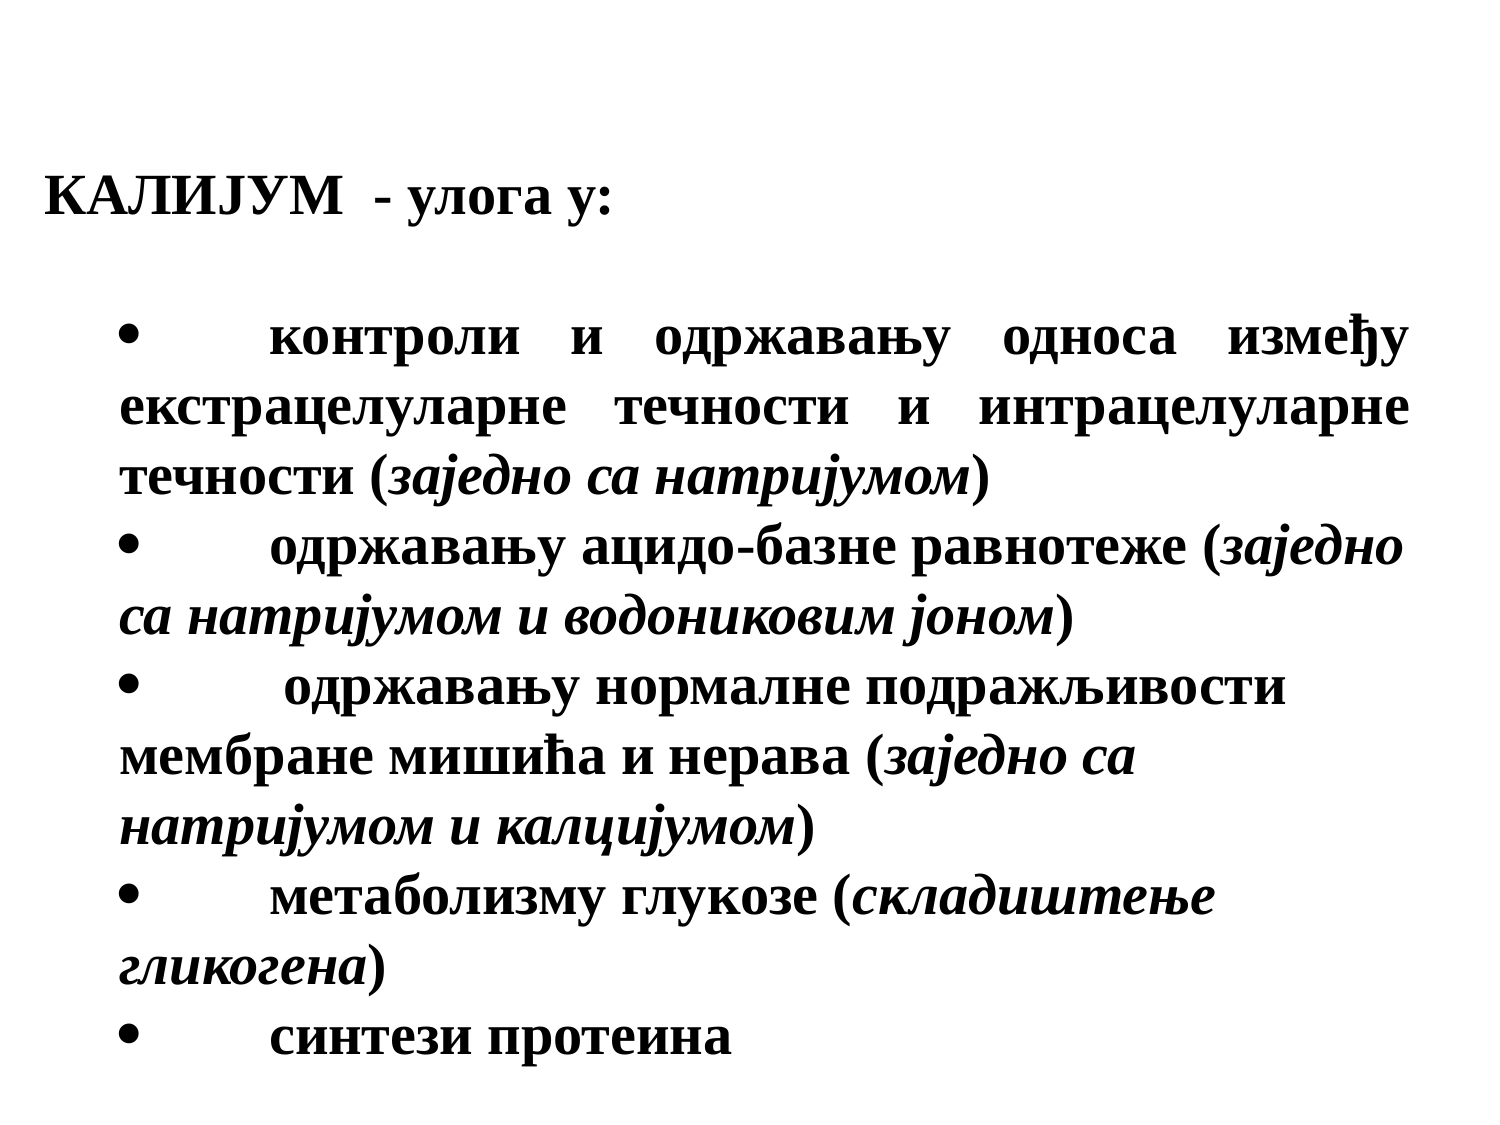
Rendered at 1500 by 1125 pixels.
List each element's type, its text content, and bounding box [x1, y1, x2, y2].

text_box КАЛИЈУМ - улога у: · контроли и одржавању односа између екстрацелуларне течности и интрацелуларне течности (заједно са натријумом) · одржавању ацидо-базне равнотеже (заједно са натријумом и водониковим јоном) · одржавању нормалне подражљивости мембране мишића и нерава (заједно са натријумом и калцијумом) · метаболизму глукозе (складиштење гликогена) · синтези протеина [29, 148, 1426, 1125]
